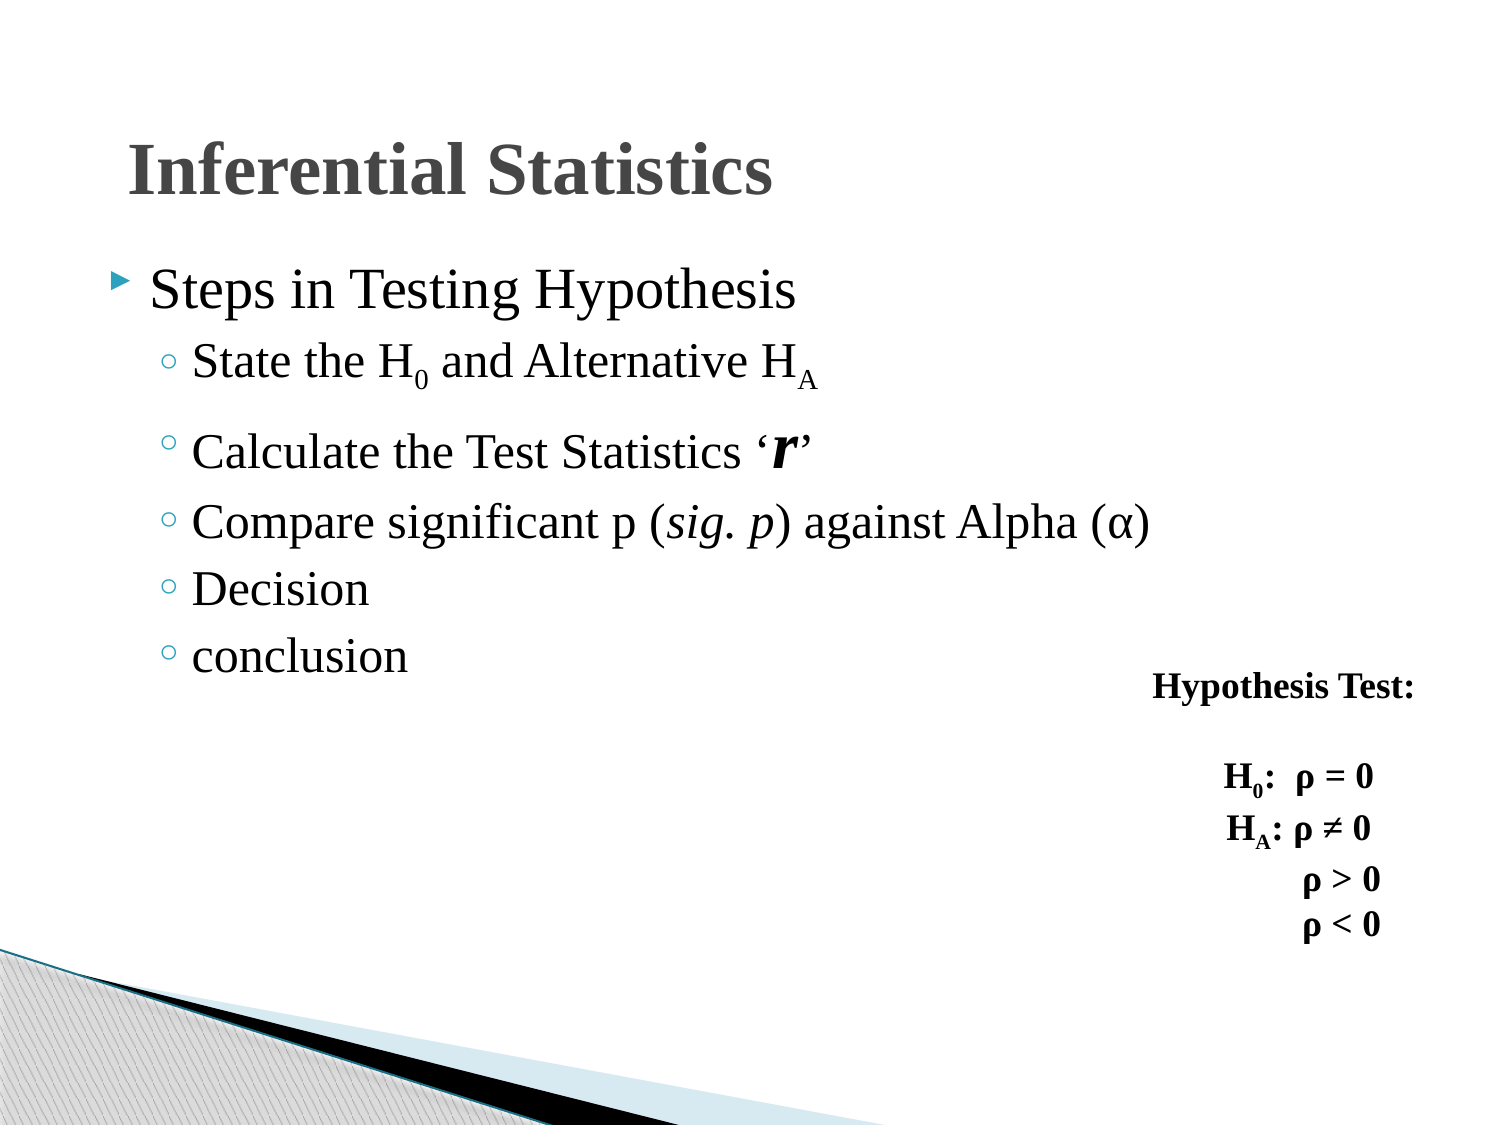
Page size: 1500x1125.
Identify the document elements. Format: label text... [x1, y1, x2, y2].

list Steps in Testing Hypothesis State the H0 and Alternative HA Calculate the Test Statistics ‘r’ Compare significant p (sig. p) against Alpha (α) Decision conclusion [75, 243, 1425, 986]
title Inferential Statistics [75, 112, 1425, 233]
text_box Hypothesis Test: H0: ρ = 0 HA: ρ ≠ 0 ρ > 0 ρ < 0 [1137, 654, 1461, 997]
